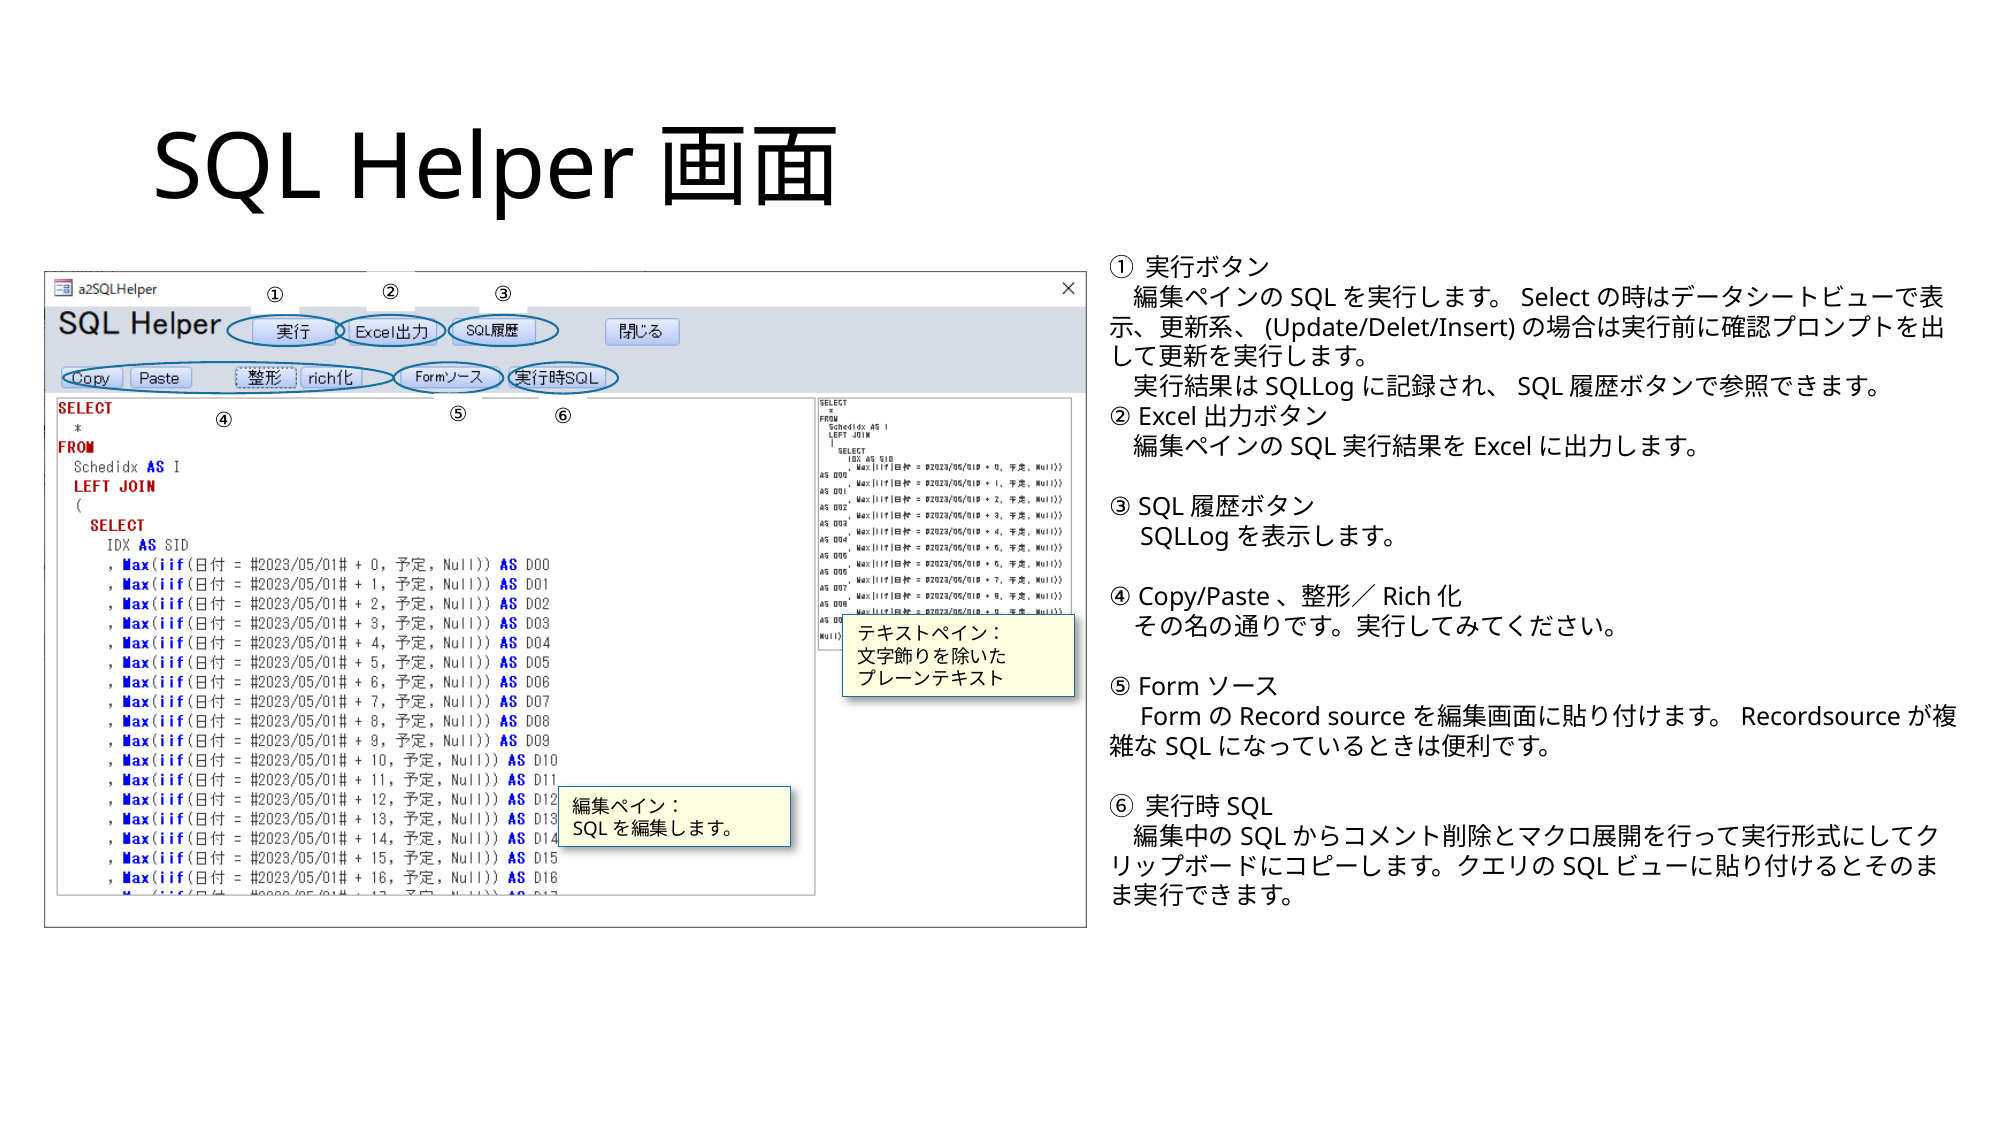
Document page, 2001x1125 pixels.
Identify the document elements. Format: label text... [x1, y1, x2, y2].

picture [44, 271, 1088, 928]
title SQL Helper画面 [137, 59, 1863, 278]
text_box ① 実行ボタン 編集ペインのSQLを実行します。Selectの時はデータシートビューで表示、更新系、(Update/Delet/Insert)の場合は実行前に確認プロンプトを出して更新を実行します。 実行結果はSQLLogに記録され、SQL履歴ボタンで参照できます。 ② Excel出力ボタン 編集ペインのSQL実行結果をExcelに出力します。 ③ SQL履歴ボタン SQLLogを表示します。 ④ Copy/Paste、整形／Rich化 その名の通りです。実行してみてください。 ⑤ Formソース FormのRecord sourceを編集画面に貼り付けます。Recordsourceが複雑なSQLになっているときは便利です。 ⑥ 実行時SQL 編集中のSQLからコメント削除とマクロ展開を行って実行形式にしてクリップボードにコピーします。クエリのSQLビューに貼り付けるとそのまま実行できます。 [1094, 243, 1973, 918]
